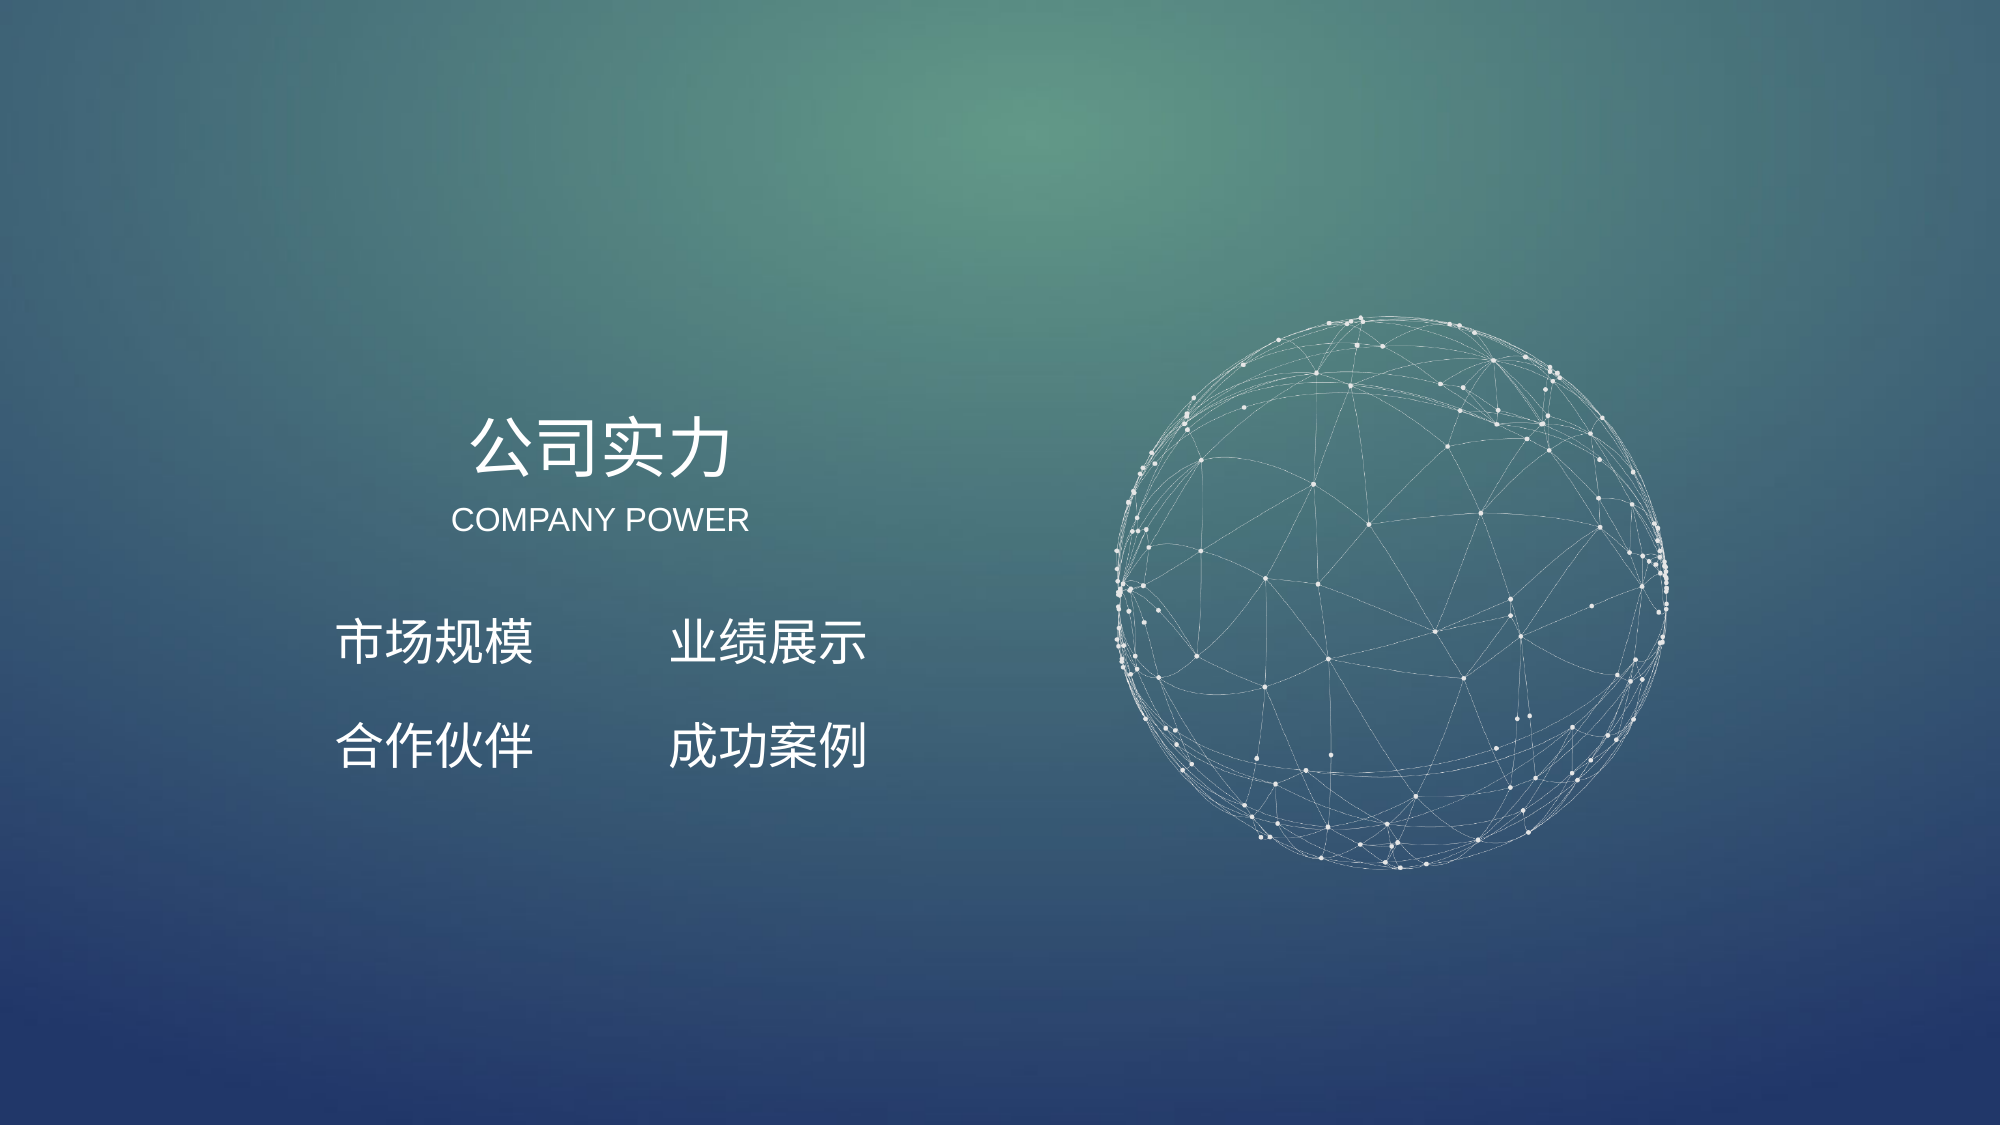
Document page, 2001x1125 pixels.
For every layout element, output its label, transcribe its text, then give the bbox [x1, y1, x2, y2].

list COMPANY POWER [392, 494, 810, 547]
list 市场规模 [287, 609, 583, 680]
list 业绩展示 [621, 609, 917, 680]
list 公司实力 [394, 406, 808, 494]
list 合作伙伴 [287, 713, 583, 784]
picture [0, 0, 2000, 1125]
list 成功案例 [621, 713, 917, 784]
